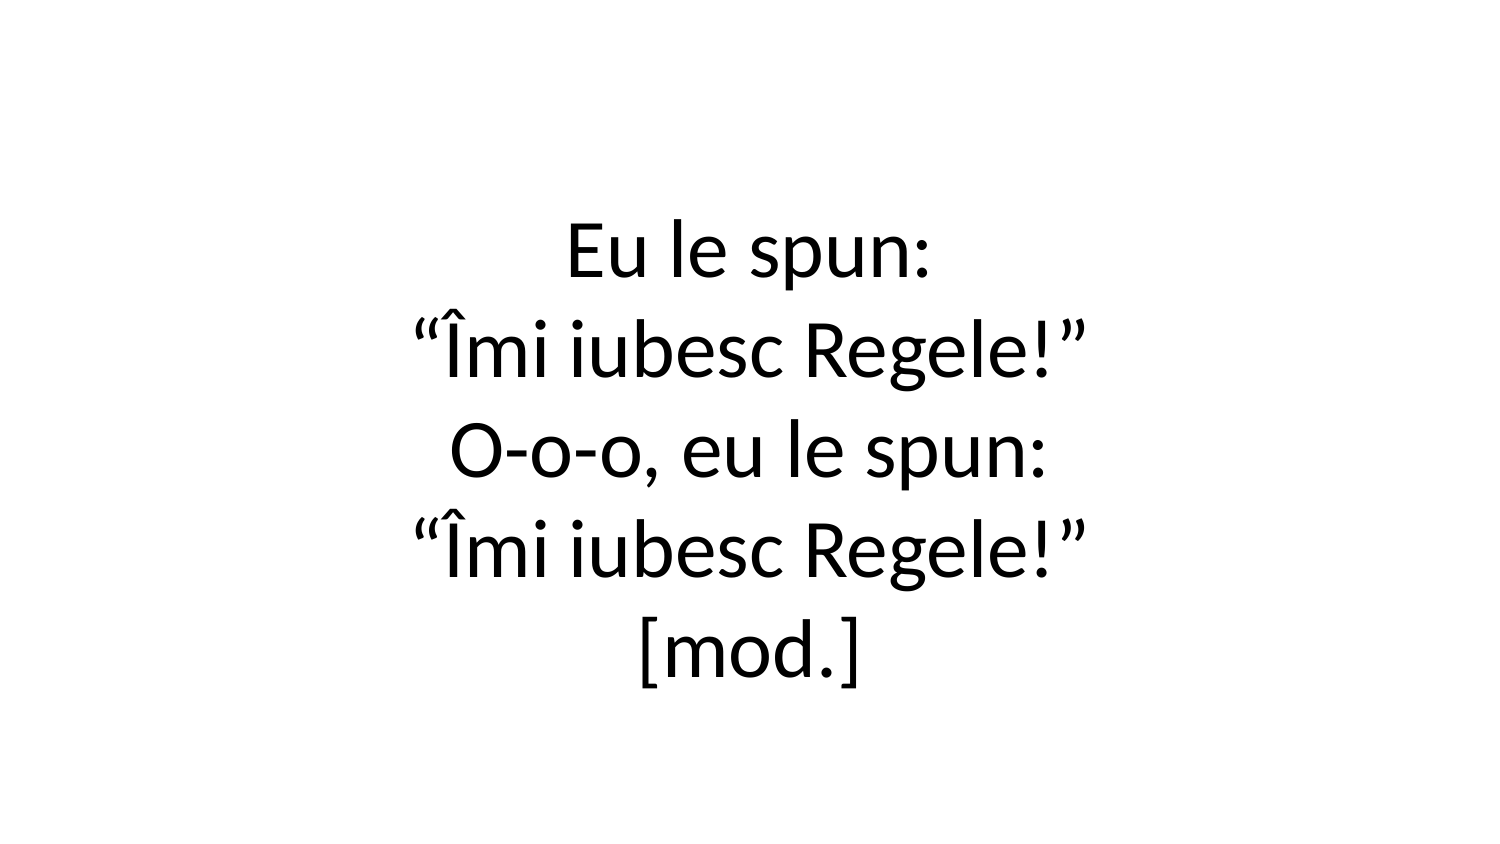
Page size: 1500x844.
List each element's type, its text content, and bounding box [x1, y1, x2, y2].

text_box Eu le spun: “Îmi iubesc Regele!” O-o-o, eu le spun: “Îmi iubesc Regele!” [mod.] [394, 142, 1106, 702]
